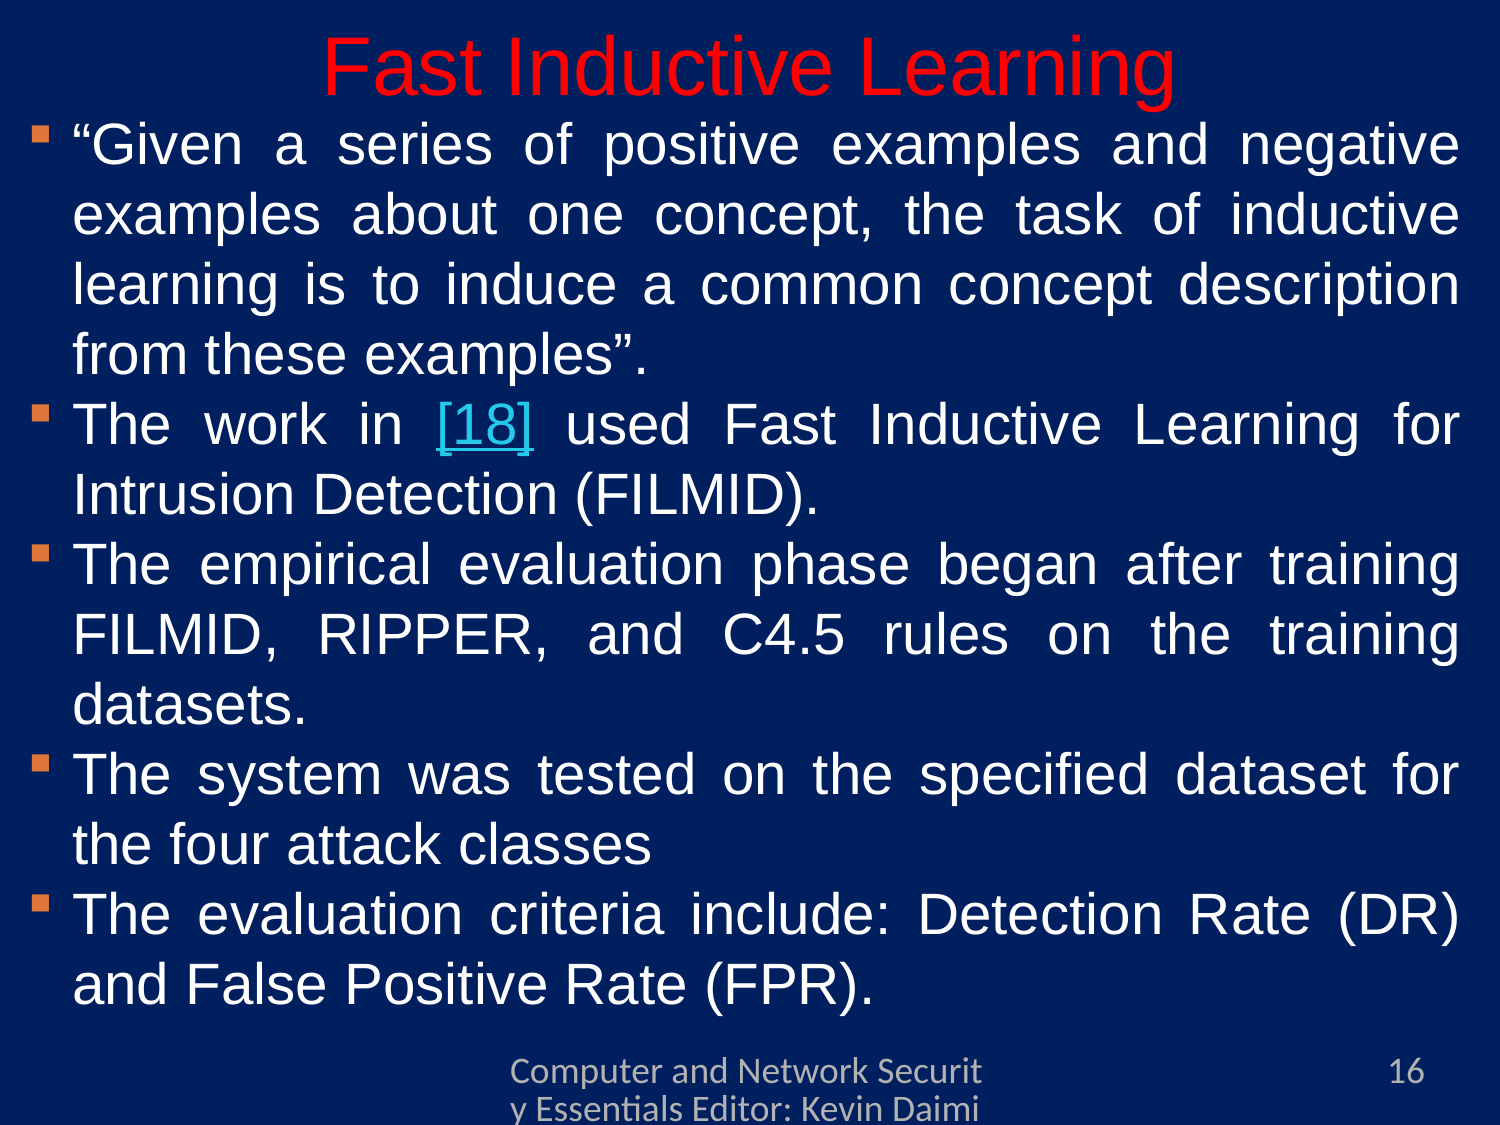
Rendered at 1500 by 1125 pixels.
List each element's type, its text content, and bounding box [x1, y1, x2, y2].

footer Computer and Network Security Essentials Editor: Kevin Daimi Associate Editors: Guillermo Francia, Levent Ertaul, Luis H. Encinas, Eman El-Sheikh Published by Springer [510, 1046, 990, 1103]
list “Given a series of positive examples and negative examples about one concept, the task of inductive learning is to induce a common concept description from these examples”. The work in [18] used Fast Inductive Learning for Intrusion Detection (FILMID). The empirical evaluation phase began after training FILMID, RIPPER, and C4.5 rules on the training datasets. The system was tested on the specified dataset for the four attack classes The evaluation criteria include: Detection Rate (DR) and False Positive Rate (FPR). [24, 106, 1463, 1025]
title Fast Inductive Learning [44, 12, 1456, 106]
slide_number 16 [1080, 1046, 1425, 1103]
